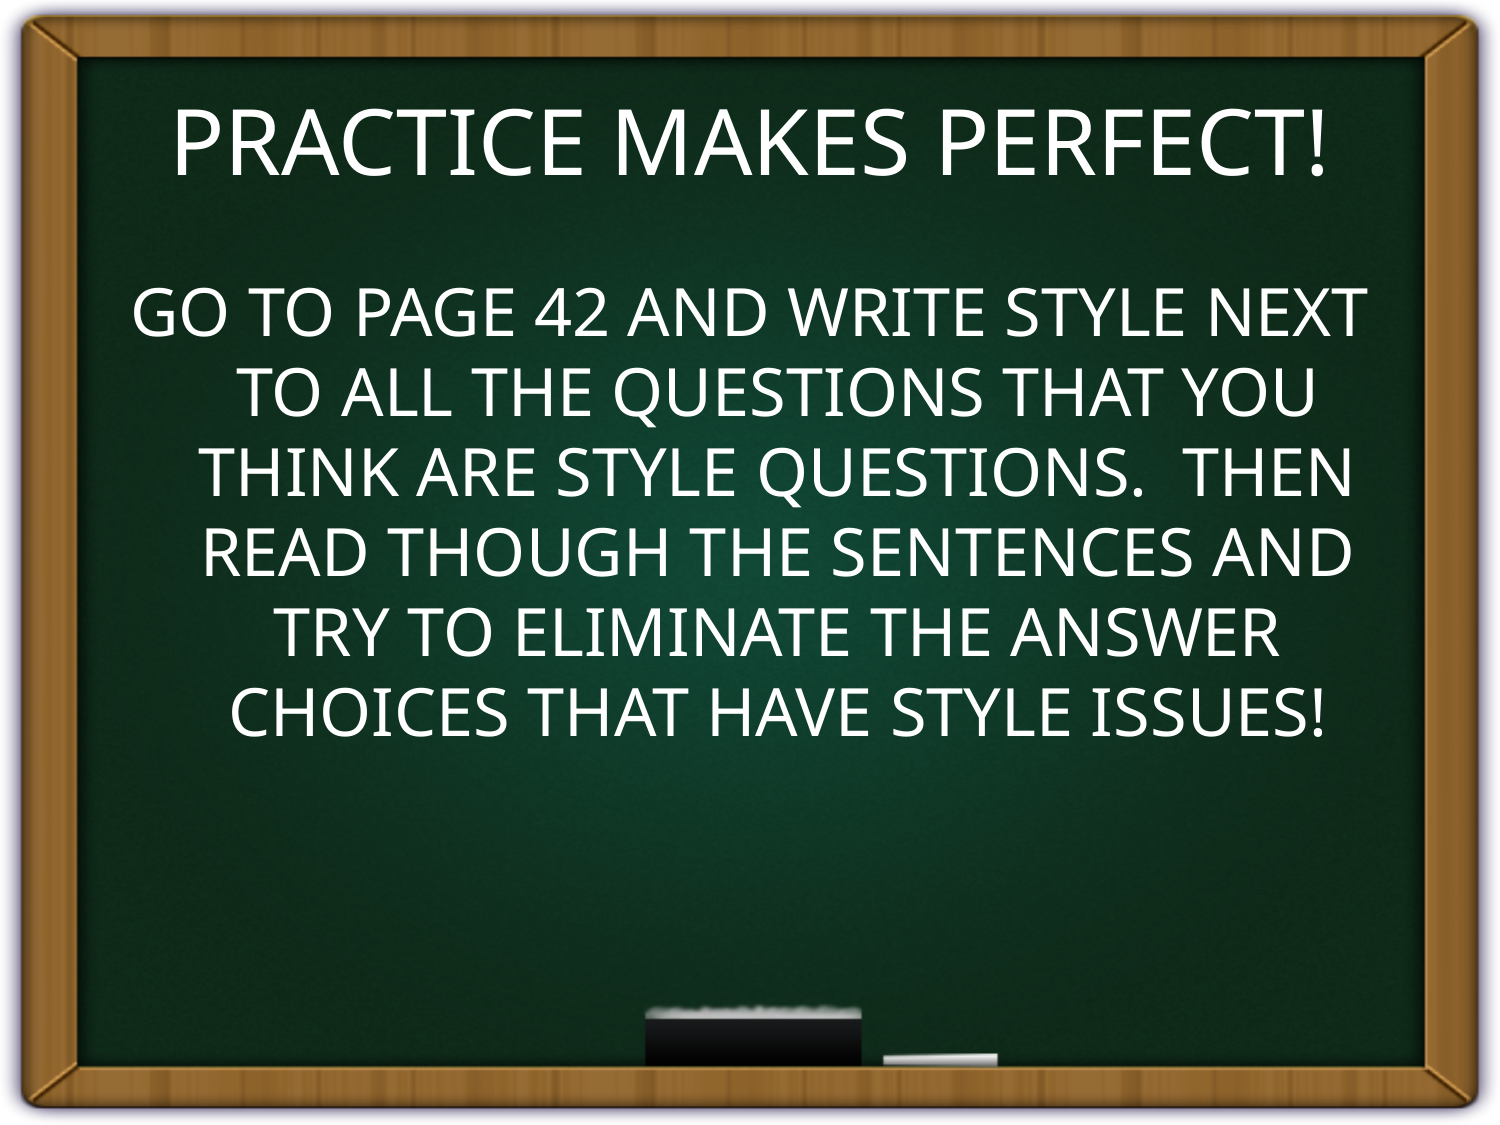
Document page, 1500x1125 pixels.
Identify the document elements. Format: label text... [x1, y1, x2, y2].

list GO TO PAGE 42 AND WRITE STYLE NEXT TO ALL THE QUESTIONS THAT YOU THINK ARE STYLE QUESTIONS. THEN READ THOUGH THE SENTENCES AND TRY TO ELIMINATE THE ANSWER CHOICES THAT HAVE STYLE ISSUES! [75, 262, 1425, 1005]
title PRACTICE MAKES PERFECT! [75, 45, 1425, 233]
picture [0, 0, 1500, 1125]
